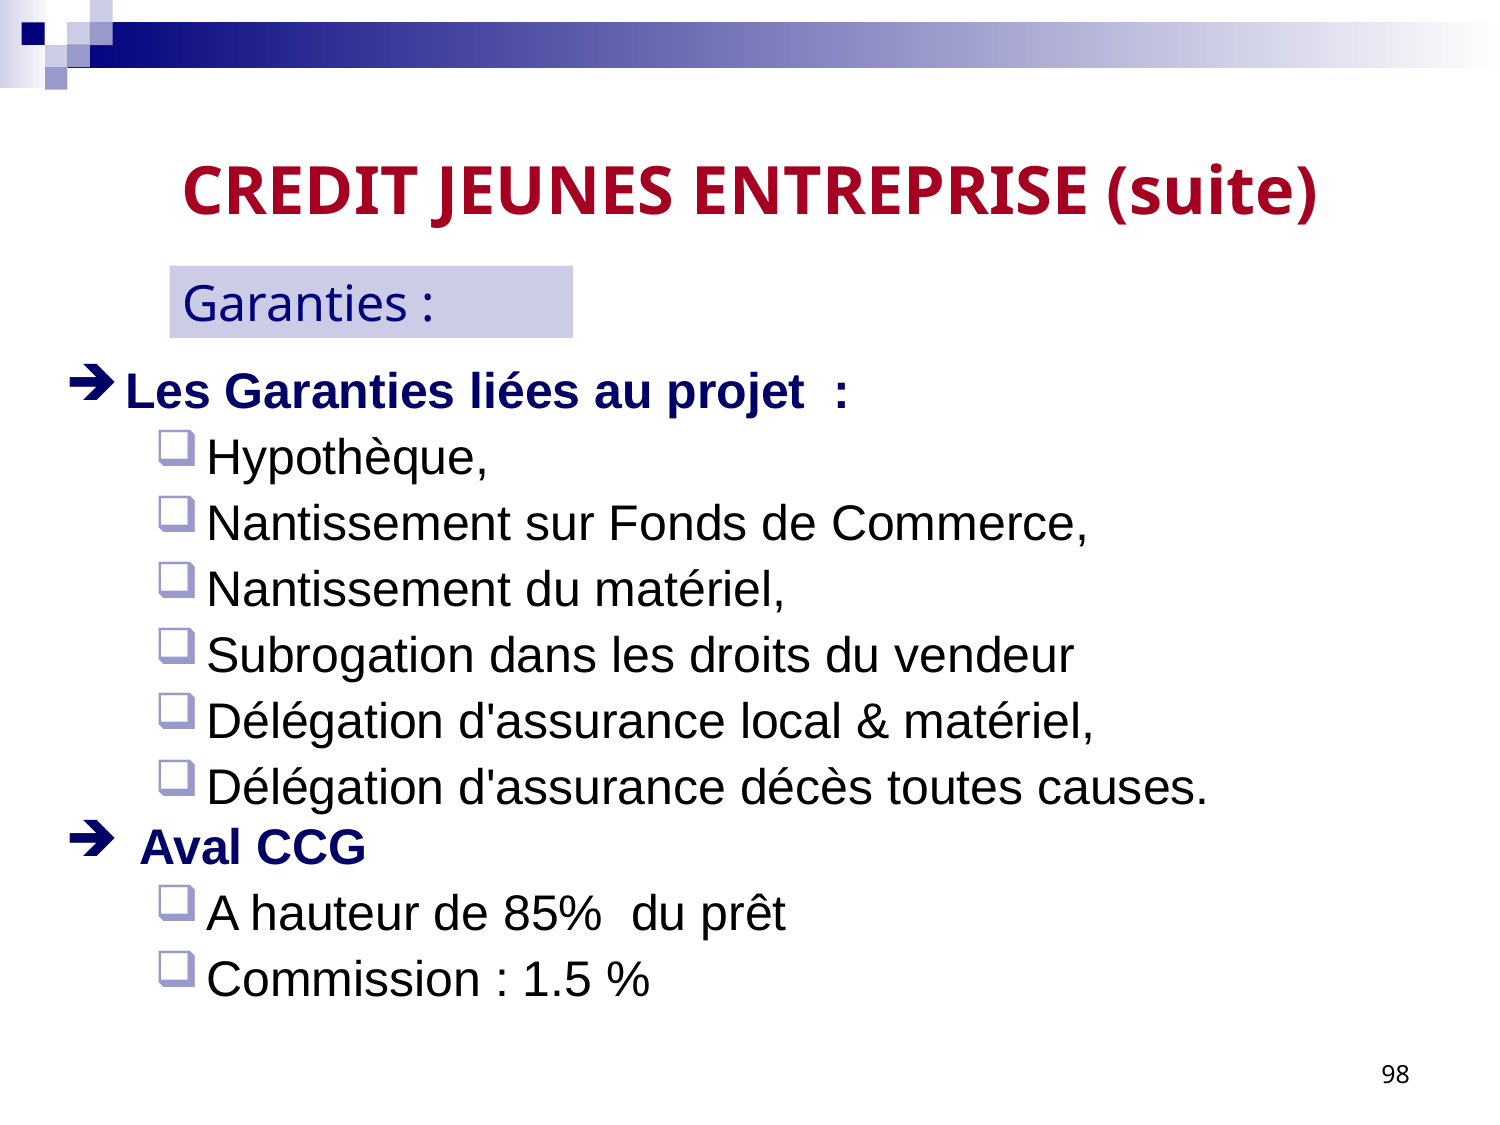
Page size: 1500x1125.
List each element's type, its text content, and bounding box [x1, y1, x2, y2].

text_box Les Garanties liées au projet : Hypothèque, Nantissement sur Fonds de Commerce, Nantissement du matériel, Subrogation dans les droits du vendeur Délégation d'assurance local & matériel, Délégation d'assurance décès toutes causes. Aval CCG A hauteur de 85% du prêt Commission : 1.5 % [53, 352, 1449, 1013]
text_box Garanties : [169, 265, 573, 339]
title CREDIT JEUNES ENTREPRISE (suite) [75, 75, 1425, 300]
slide_number 98 [1074, 1025, 1425, 1100]
